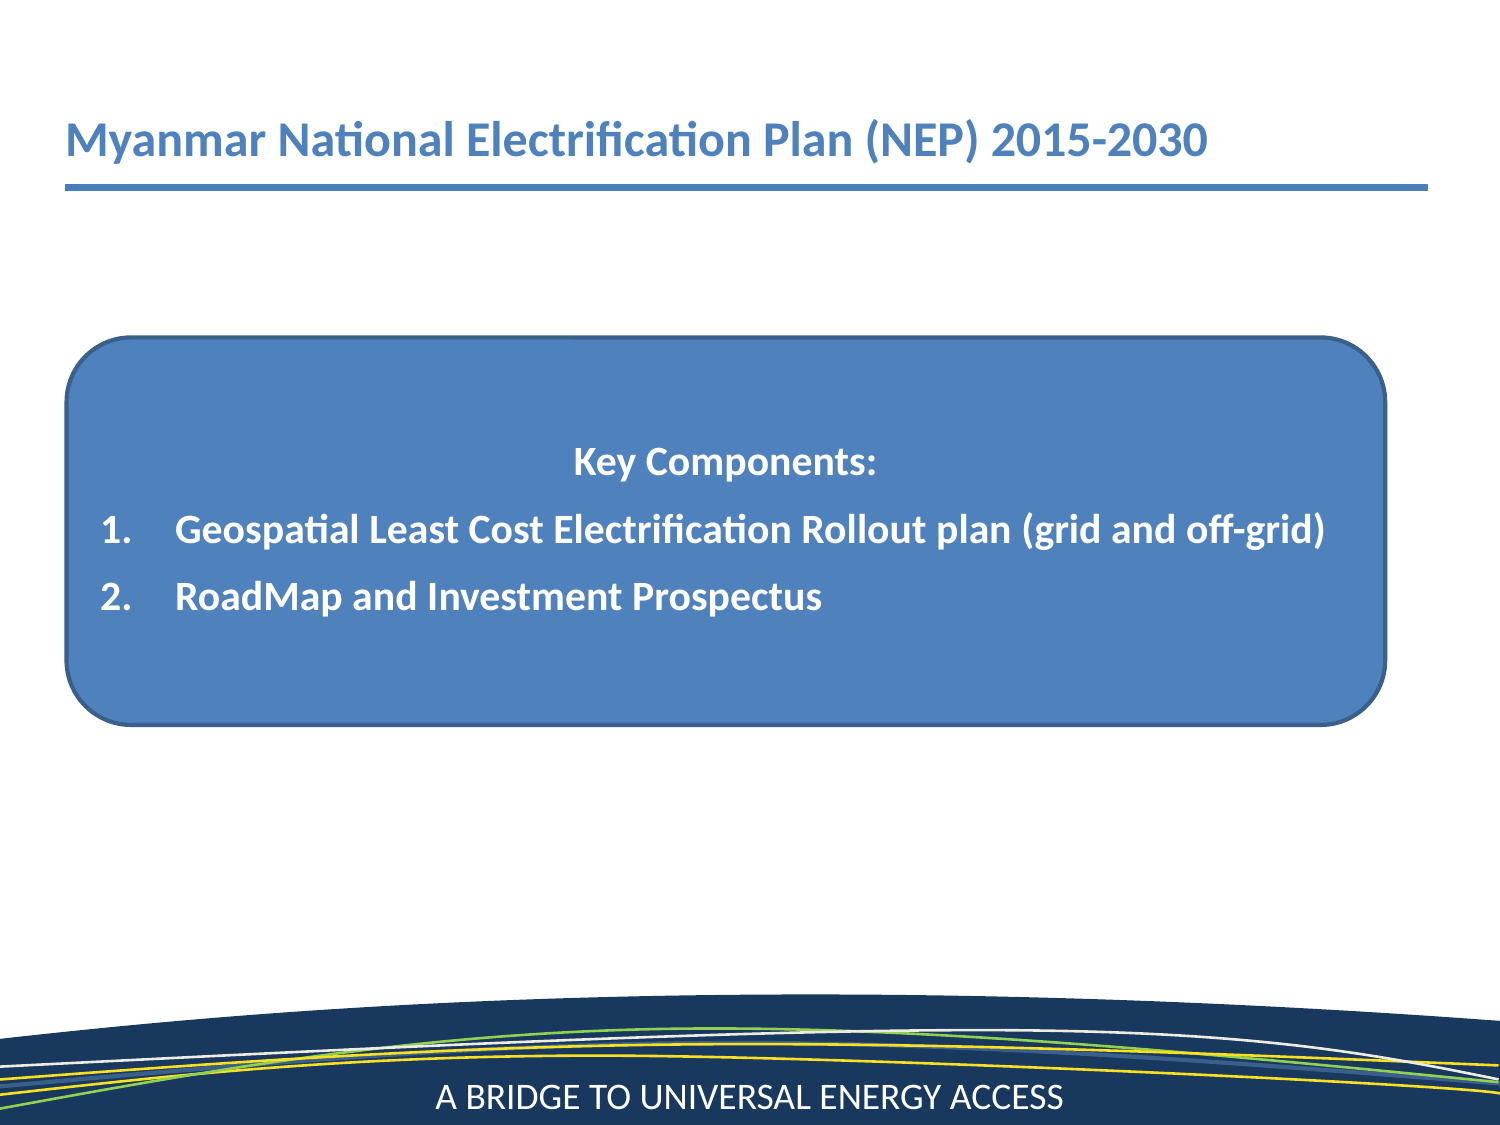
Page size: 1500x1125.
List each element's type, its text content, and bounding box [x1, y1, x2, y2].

text_box [389, 1026, 852, 1045]
text_box Key Components: Geospatial Least Cost Electrification Rollout plan (grid and off-grid) RoadMap and Investment Prospectus [64, 335, 1388, 728]
text_box A Bridge to Universal Energy Access [0, 1064, 1500, 1125]
text_box Myanmar National Electrification Plan (NEP) 2015-2030 [50, 42, 1363, 230]
text_box [1425, 1060, 1499, 1064]
text_box [10, 1028, 1285, 1064]
text_box [0, 994, 1500, 1064]
slide_number 3 [1074, 1042, 1425, 1103]
